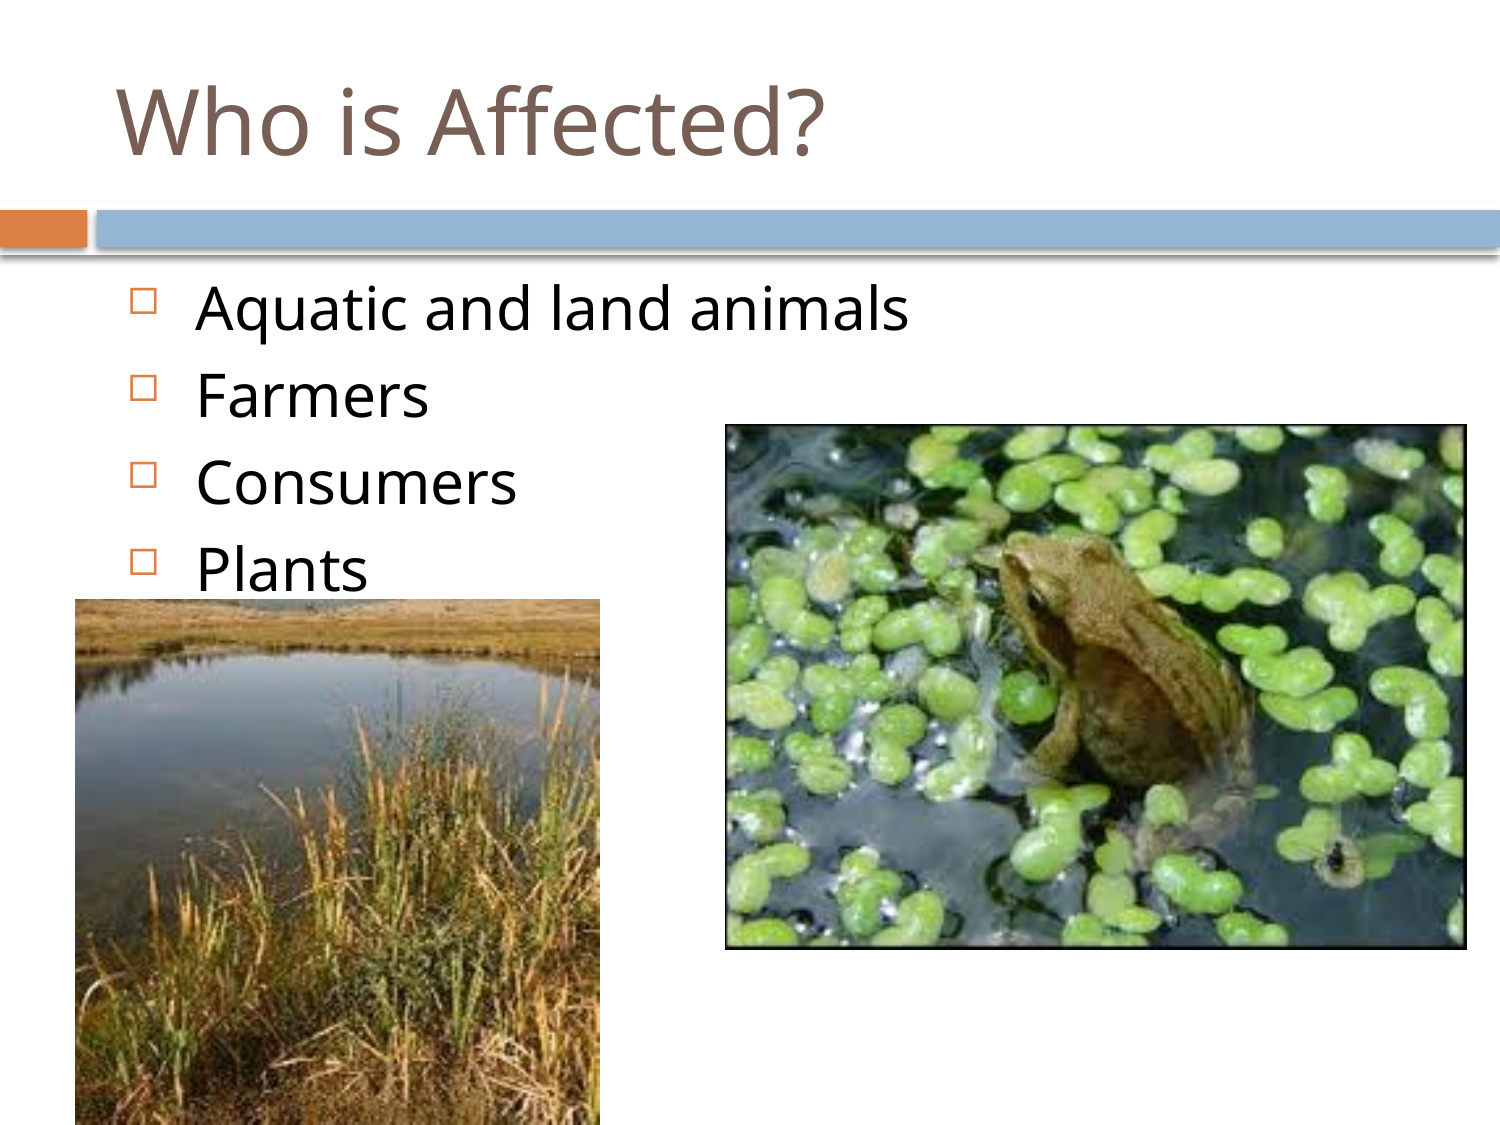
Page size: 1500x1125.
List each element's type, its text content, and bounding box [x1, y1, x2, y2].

picture [724, 424, 1467, 951]
picture [74, 599, 601, 1125]
title Who is Affected? [100, 37, 1438, 200]
list Aquatic and land animals Farmers Consumers Plants [112, 262, 1438, 688]
